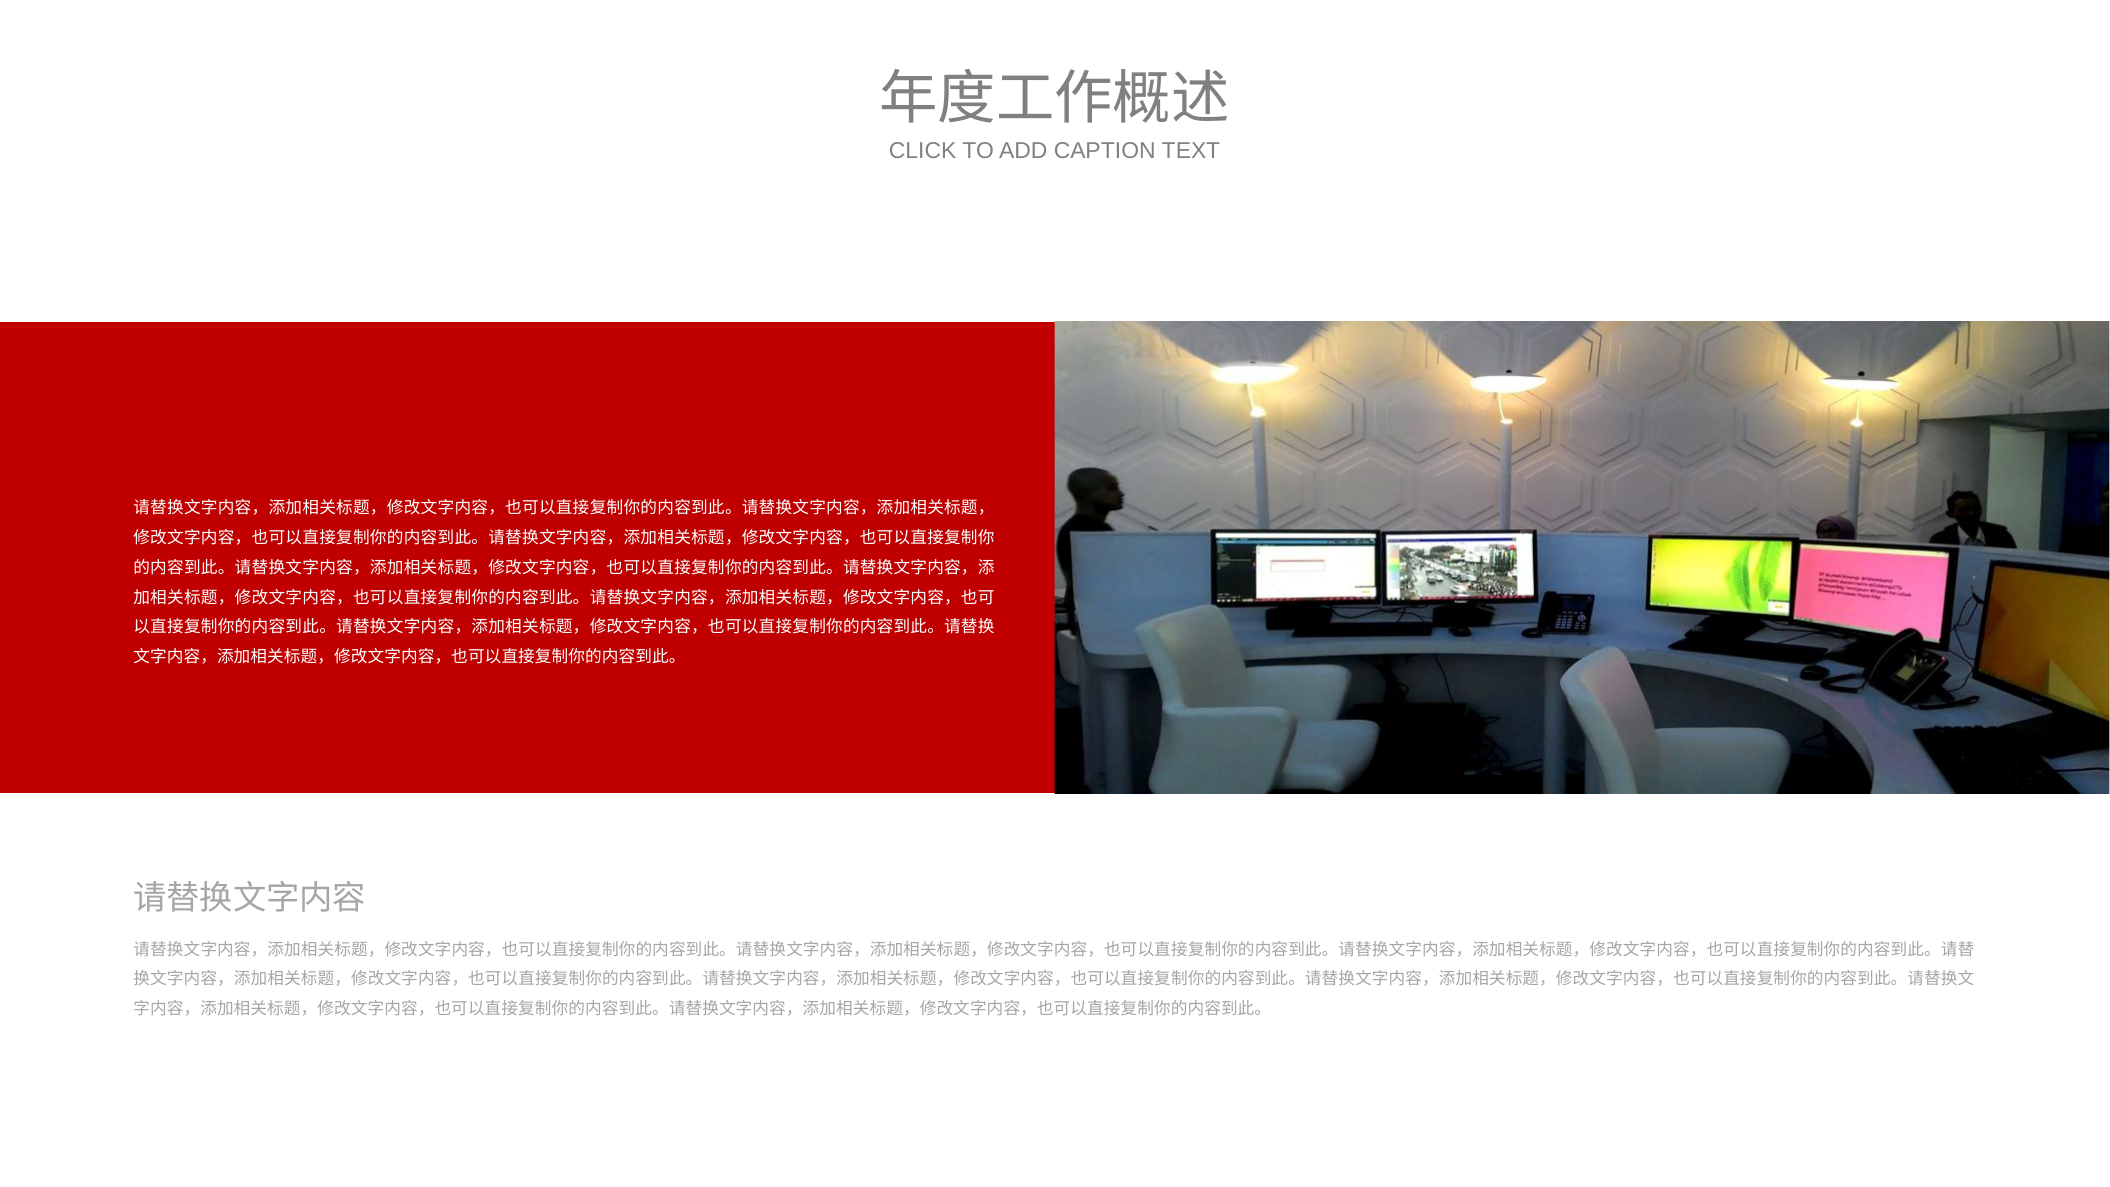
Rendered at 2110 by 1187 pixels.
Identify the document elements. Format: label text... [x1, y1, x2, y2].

text_box 年度工作概述 [865, 60, 1245, 131]
text_box 请替换文字内容，添加相关标题，修改文字内容，也可以直接复制你的内容到此。请替换文字内容，添加相关标题，修改文字内容，也可以直接复制你的内容到此。请替换文字内容，添加相关标题，修改文字内容，也可以直接复制你的内容到此。请替换文字内容，添加相关标题，修改文字内容，也可以直接复制你的内容到此。请替换文字内容，添加相关标题，修改文字内容，也可以直接复制你的内容到此。请替换文字内容，添加相关标题，修改文字内容，也可以直接复制你的内容到此。请替换文字内容，添加相关标题，修改文字内容，也可以直接复制你的内容到此。请替换文字内容，添加相关标题，修改文字内容，也可以直接复制你的内容到此。 [133, 486, 996, 667]
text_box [133, 876, 1977, 1020]
text_box CLICK TO ADD CAPTION TEXT [865, 135, 1245, 163]
text_box [0, 321, 1054, 794]
text_box [1054, 321, 2110, 794]
